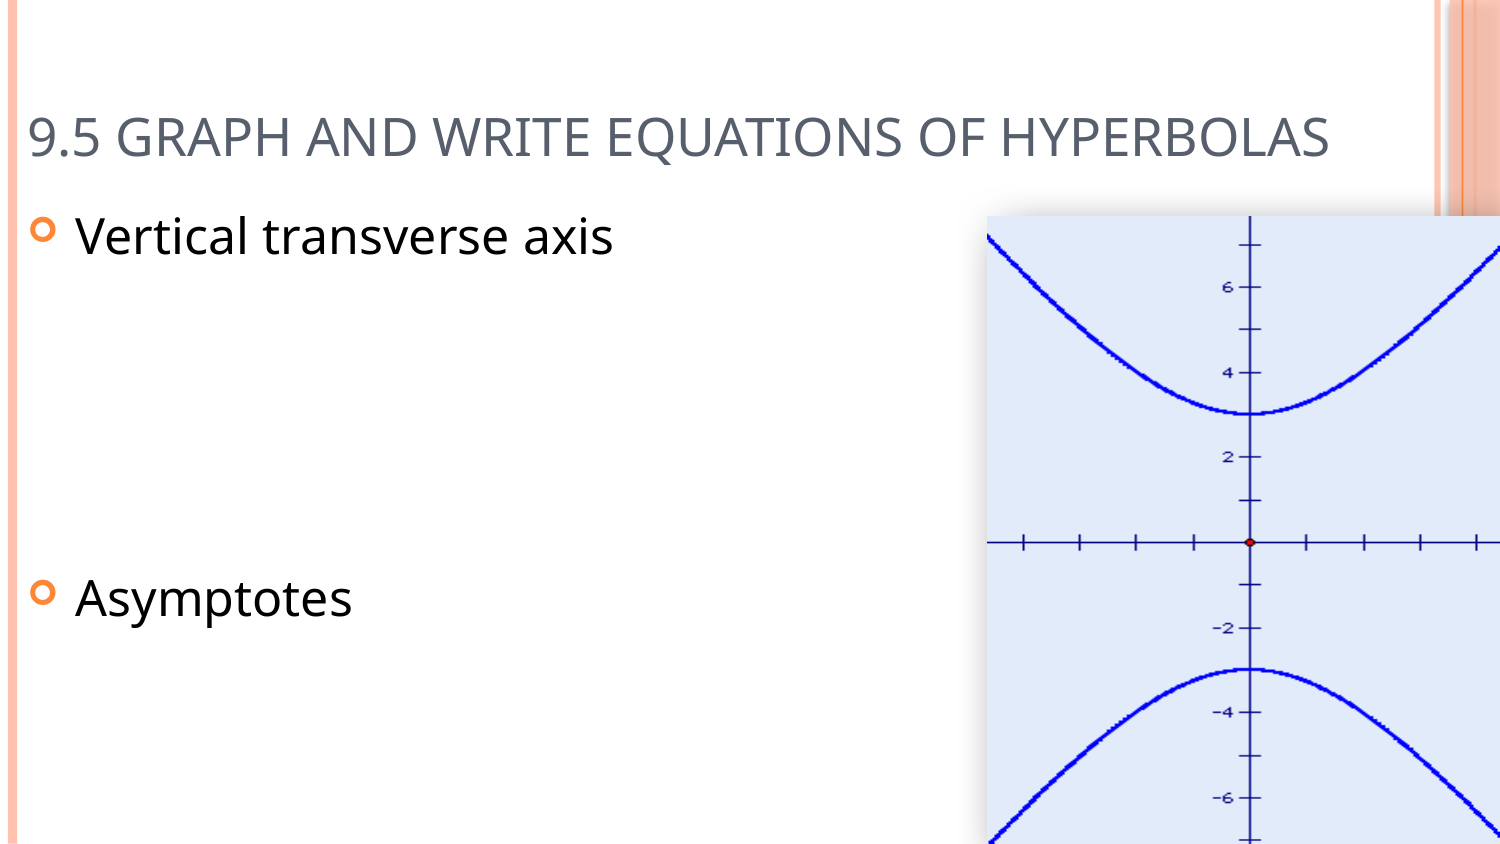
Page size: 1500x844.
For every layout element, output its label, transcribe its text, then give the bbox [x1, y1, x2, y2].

title 9.5 Graph and Write Equations of Hyperbolas [12, 33, 1375, 175]
picture [986, 215, 1500, 844]
